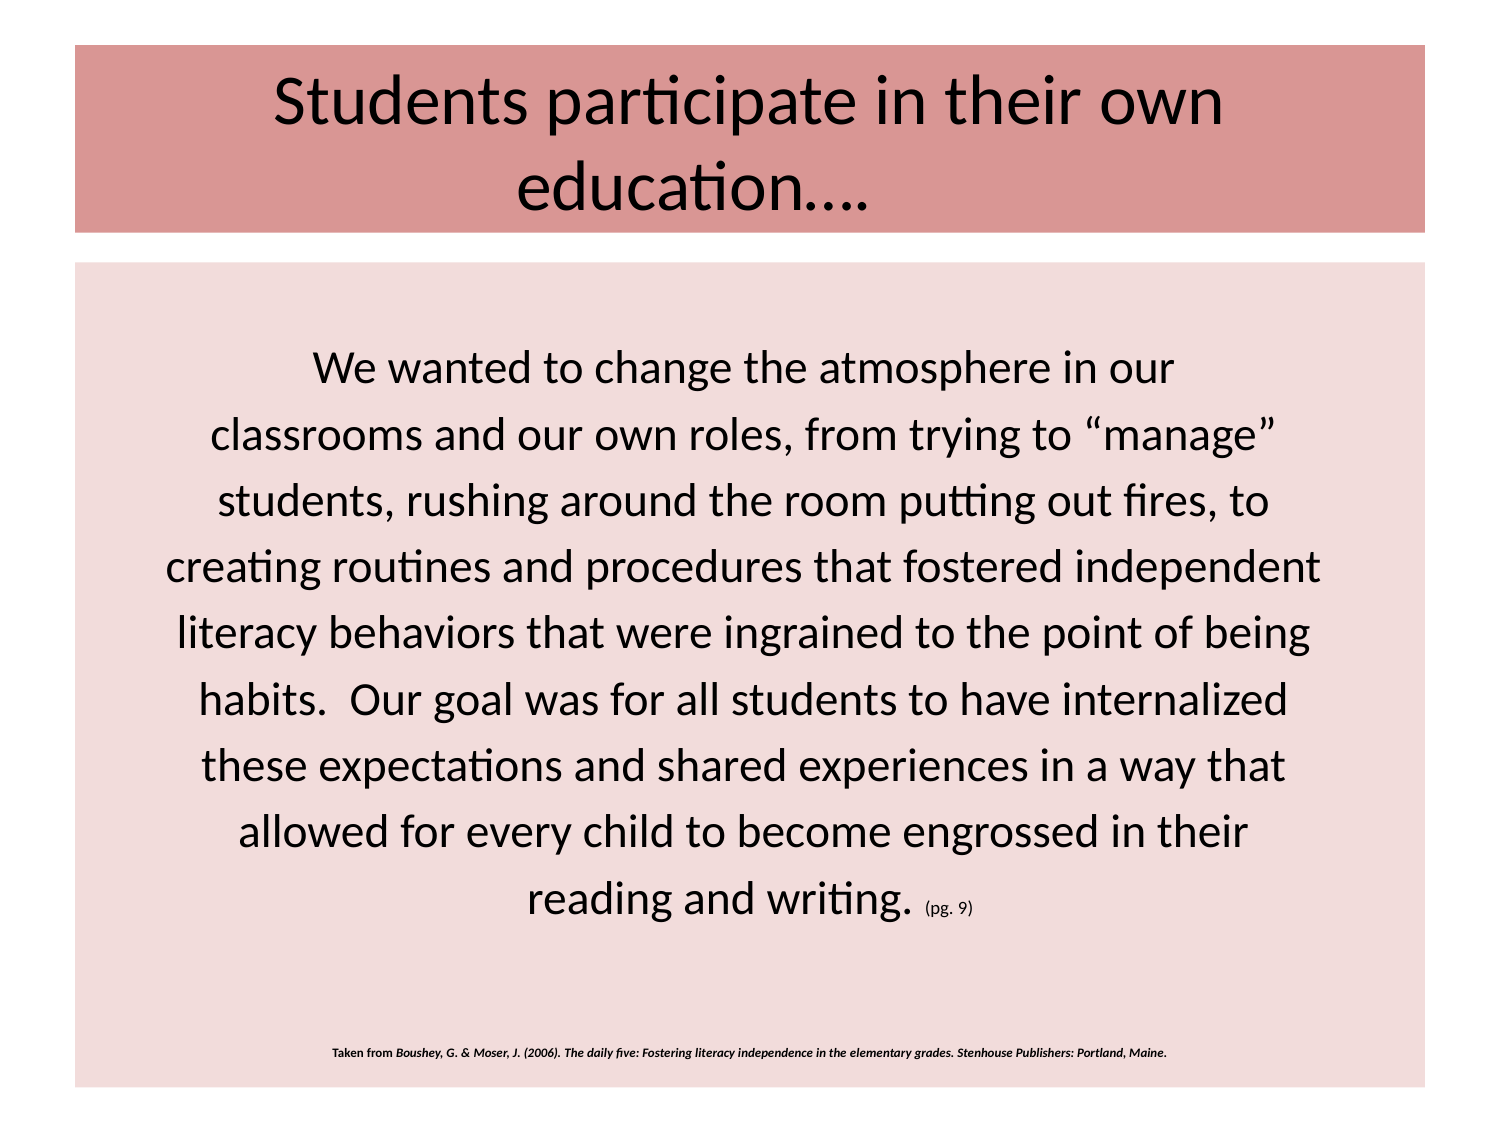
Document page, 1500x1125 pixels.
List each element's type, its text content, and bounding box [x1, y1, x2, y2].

list We wanted to change the atmosphere in our classrooms and our own roles, from trying to “manage” students, rushing around the room putting out fires, to creating routines and procedures that fostered independent literacy behaviors that were ingrained to the point of being habits. Our goal was for all students to have internalized these expectations and shared experiences in a way that allowed for every child to become engrossed in their reading and writing. (pg. 9) Taken from Boushey, G. & Moser, J. (2006). The daily five: Fostering literacy independence in the elementary grades. Stenhouse Publishers: Portland, Maine. [75, 262, 1425, 1088]
title Students participate in their own education…. [75, 45, 1425, 233]
